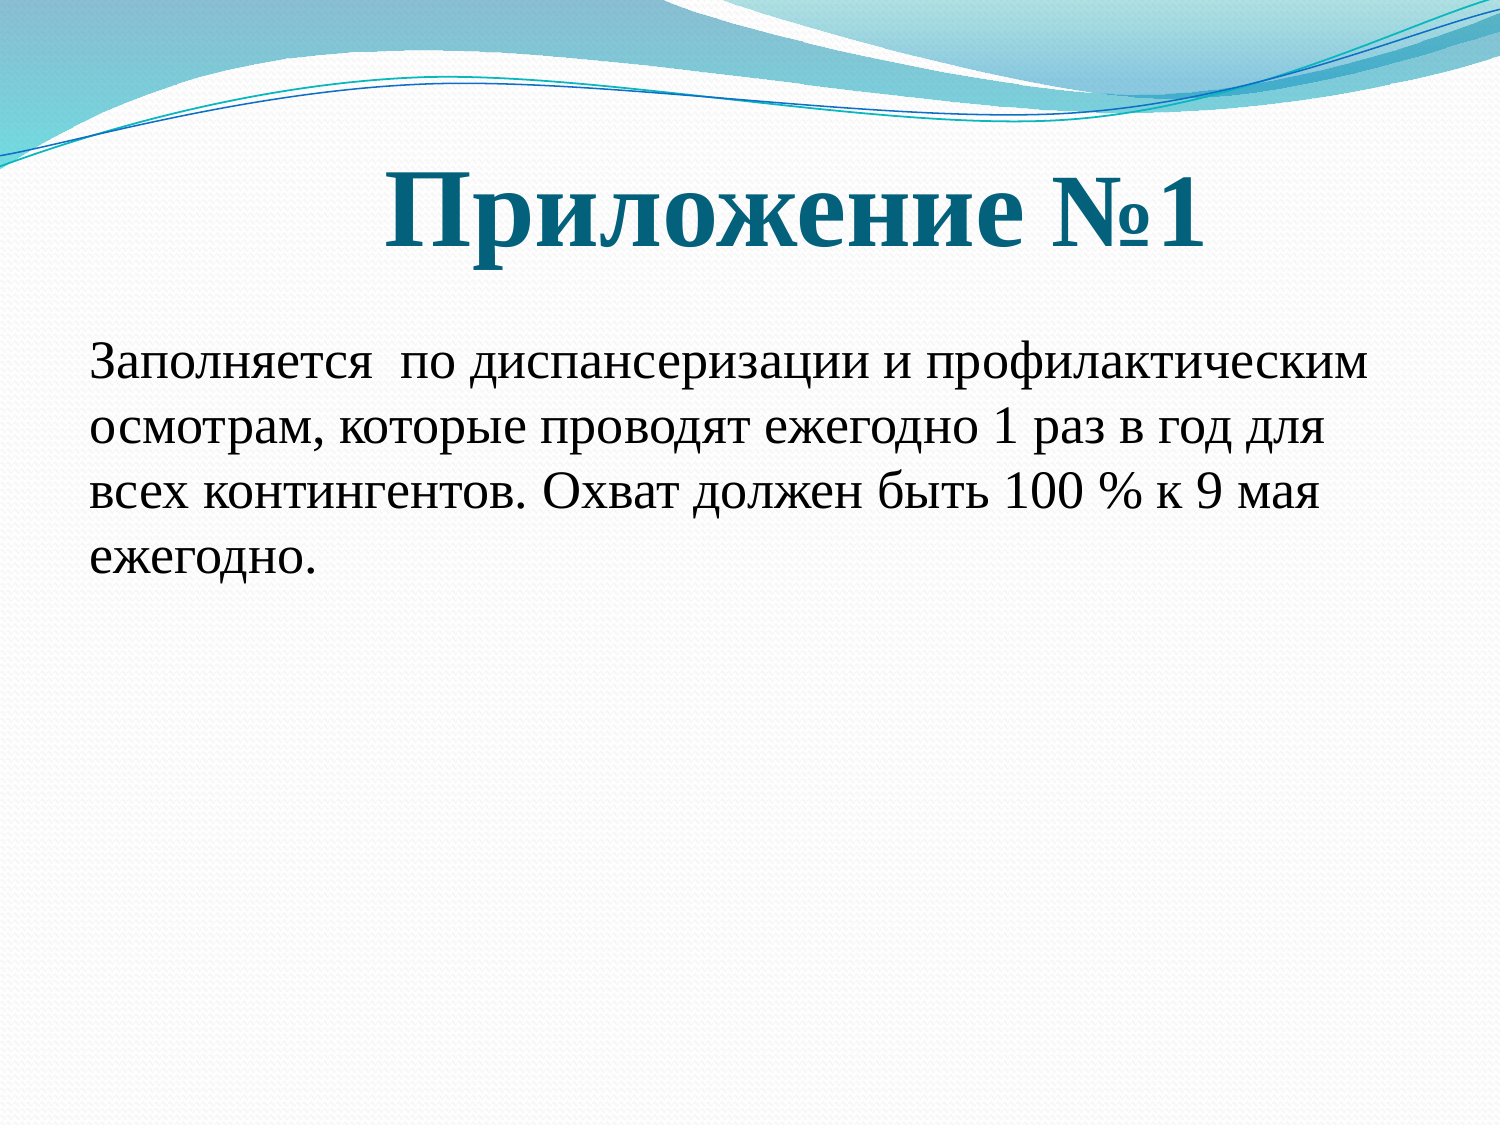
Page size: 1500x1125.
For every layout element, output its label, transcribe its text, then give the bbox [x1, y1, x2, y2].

title Приложение №1 [140, 128, 1425, 270]
list Заполняется по диспансеризации и профилактическим осмотрам, которые проводят ежегодно 1 раз в год для всех контингентов. Охват должен быть 100 % к 9 мая ежегодно. [75, 317, 1425, 1038]
